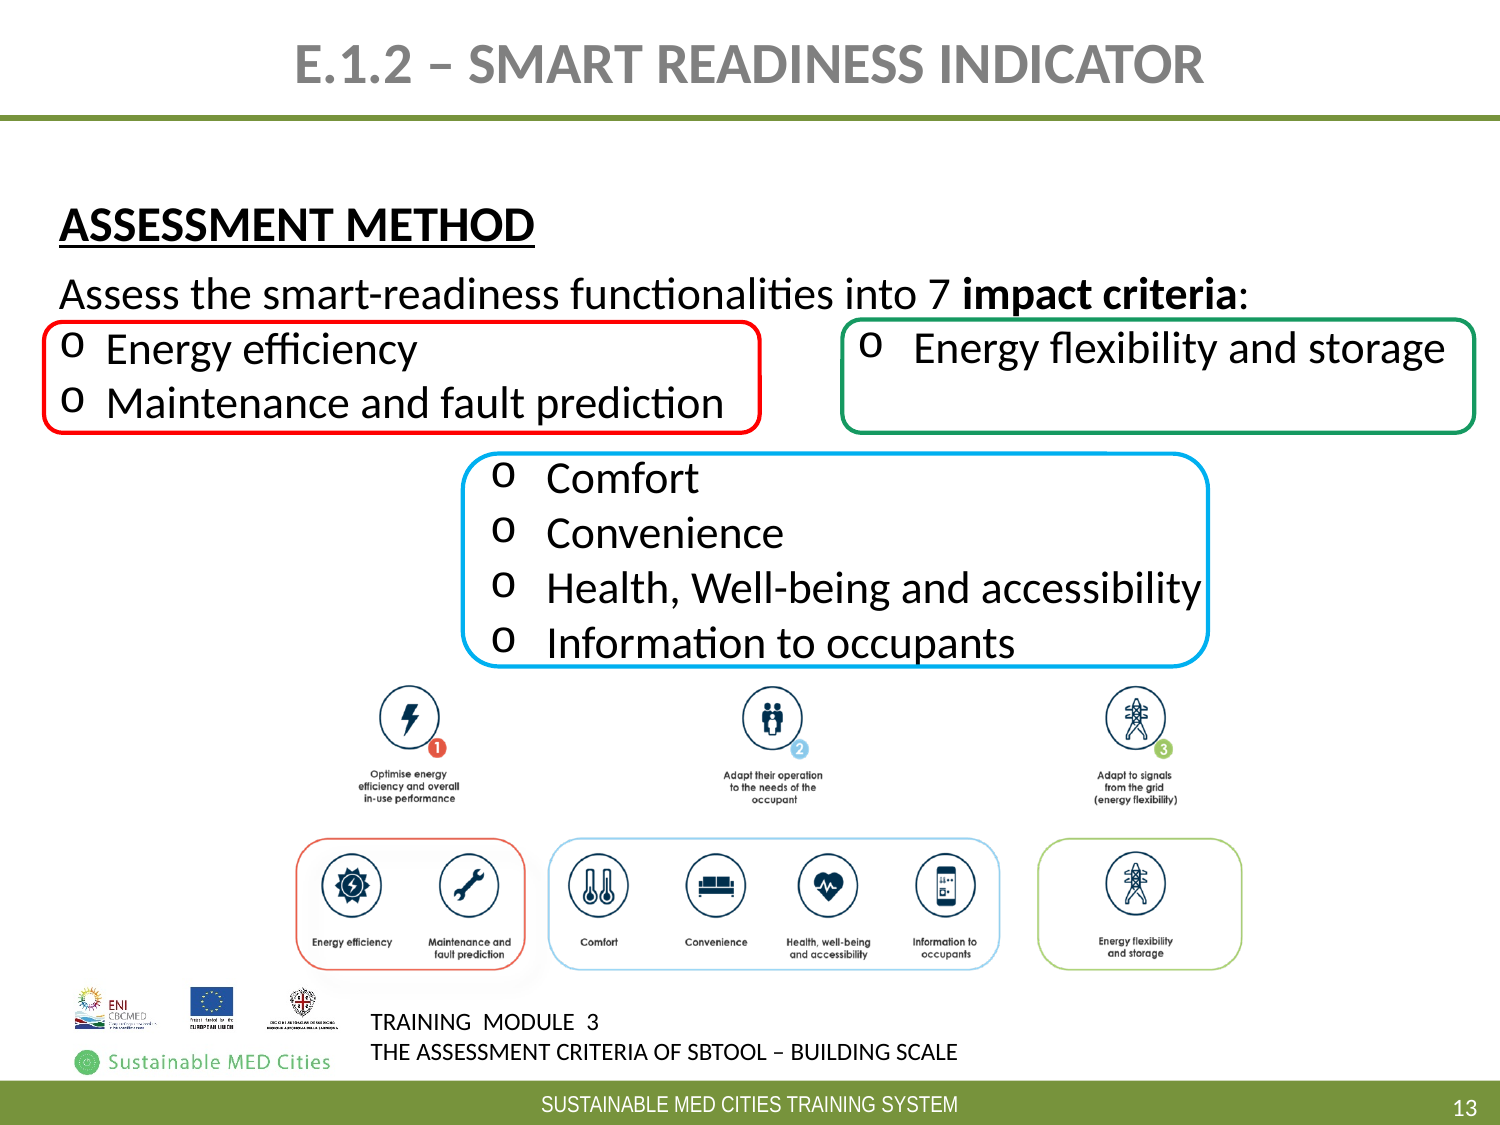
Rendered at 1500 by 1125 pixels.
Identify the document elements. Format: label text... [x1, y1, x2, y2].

picture [62, 666, 1243, 1080]
text_box [840, 317, 1477, 435]
text_box Energy flexibility and storage [842, 310, 1487, 380]
text_box [460, 451, 1211, 665]
text_box [41, 319, 762, 435]
slide_number 13 [1142, 1076, 1493, 1125]
list ASSESSMENT METHOD [43, 184, 1116, 255]
text_box Comfort Convenience Health, Well-being and accessibility Information to occupants [475, 440, 1231, 665]
text_box Assess the smart-readiness functionalities into 7 impact criteria: Energy efficiency Maintenance and fault prediction [43, 255, 1500, 436]
title E.1.2 – SMART READINESS INDICATOR [0, 0, 1500, 121]
